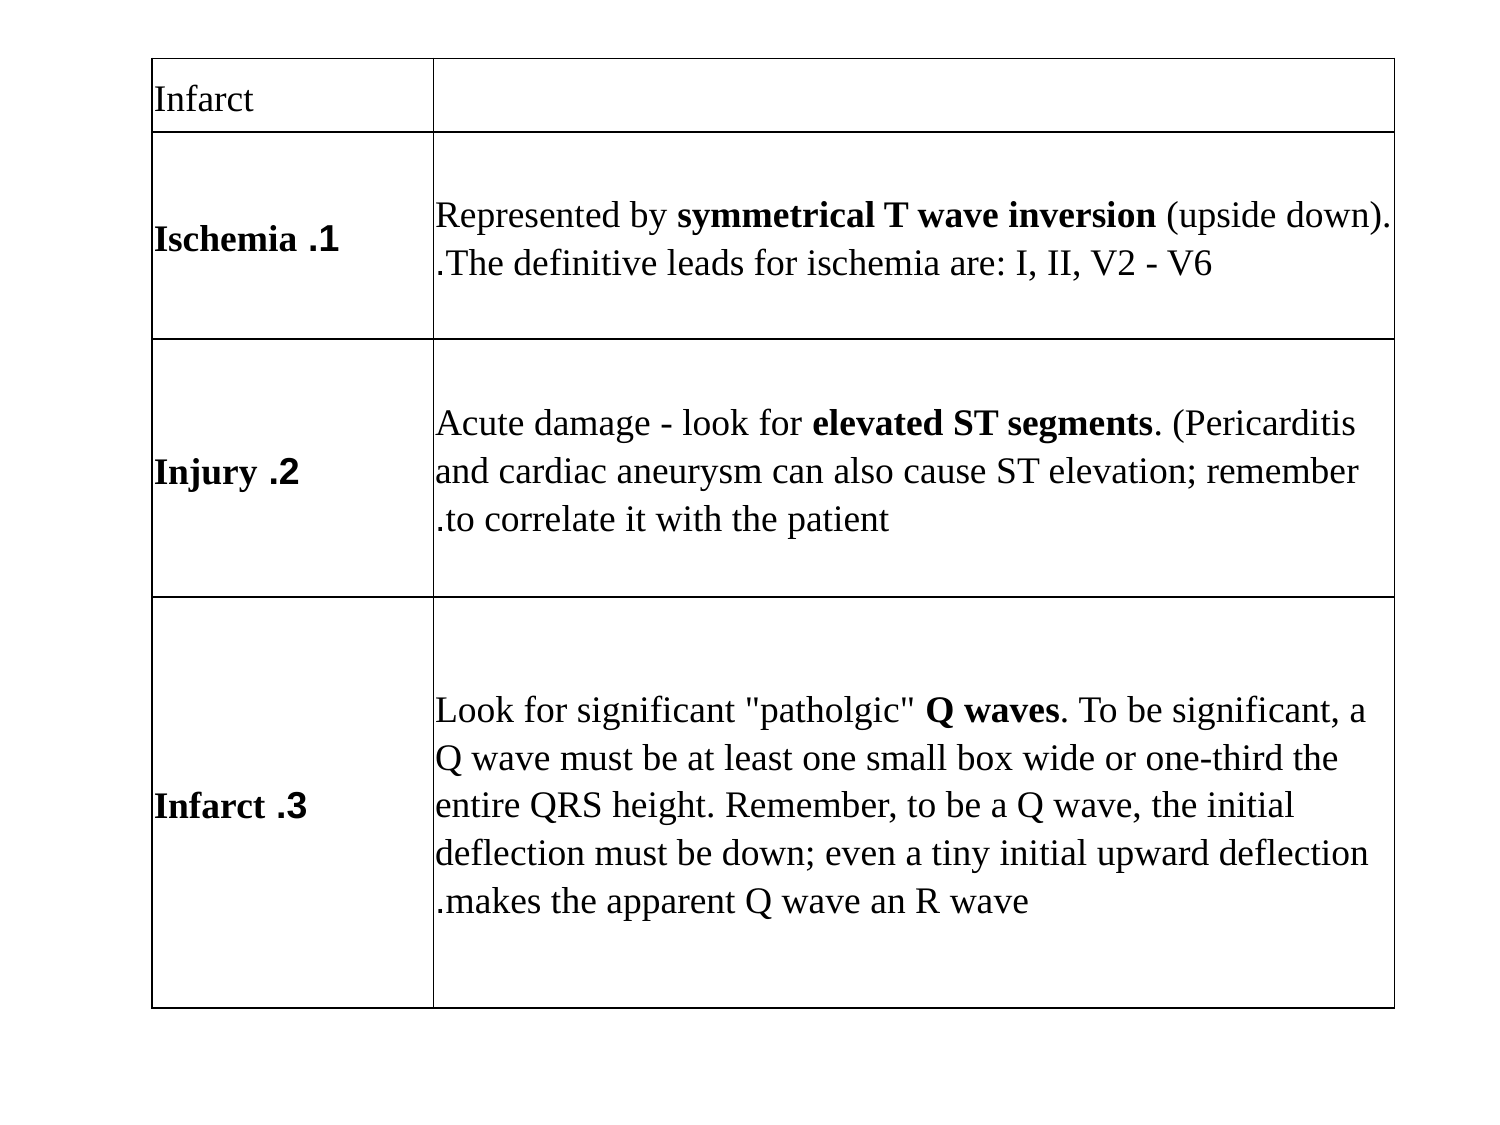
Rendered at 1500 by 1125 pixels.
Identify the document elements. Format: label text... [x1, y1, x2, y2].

table_cell 1. Ischemia [153, 133, 433, 338]
table_cell Represented by symmetrical T wave inversion (upside down). The definitive leads for ischemia are: I, II, V2 - V6. [434, 133, 1394, 338]
table_header [434, 59, 1394, 131]
table_cell Acute damage - look for elevated ST segments. (Pericarditis and cardiac aneurysm can also cause ST elevation; remember to correlate it with the patient. [434, 340, 1394, 596]
table_cell 3. Infarct [153, 598, 433, 1007]
table_header Infarct [153, 59, 433, 131]
table_cell Look for significant "patholgic" Q waves. To be significant, a Q wave must be at least one small box wide or one-third the entire QRS height. Remember, to be a Q wave, the initial deflection must be down; even a tiny initial upward deflection makes the apparent Q wave an R wave. [434, 598, 1394, 1007]
table_cell 2. Injury [153, 340, 433, 596]
